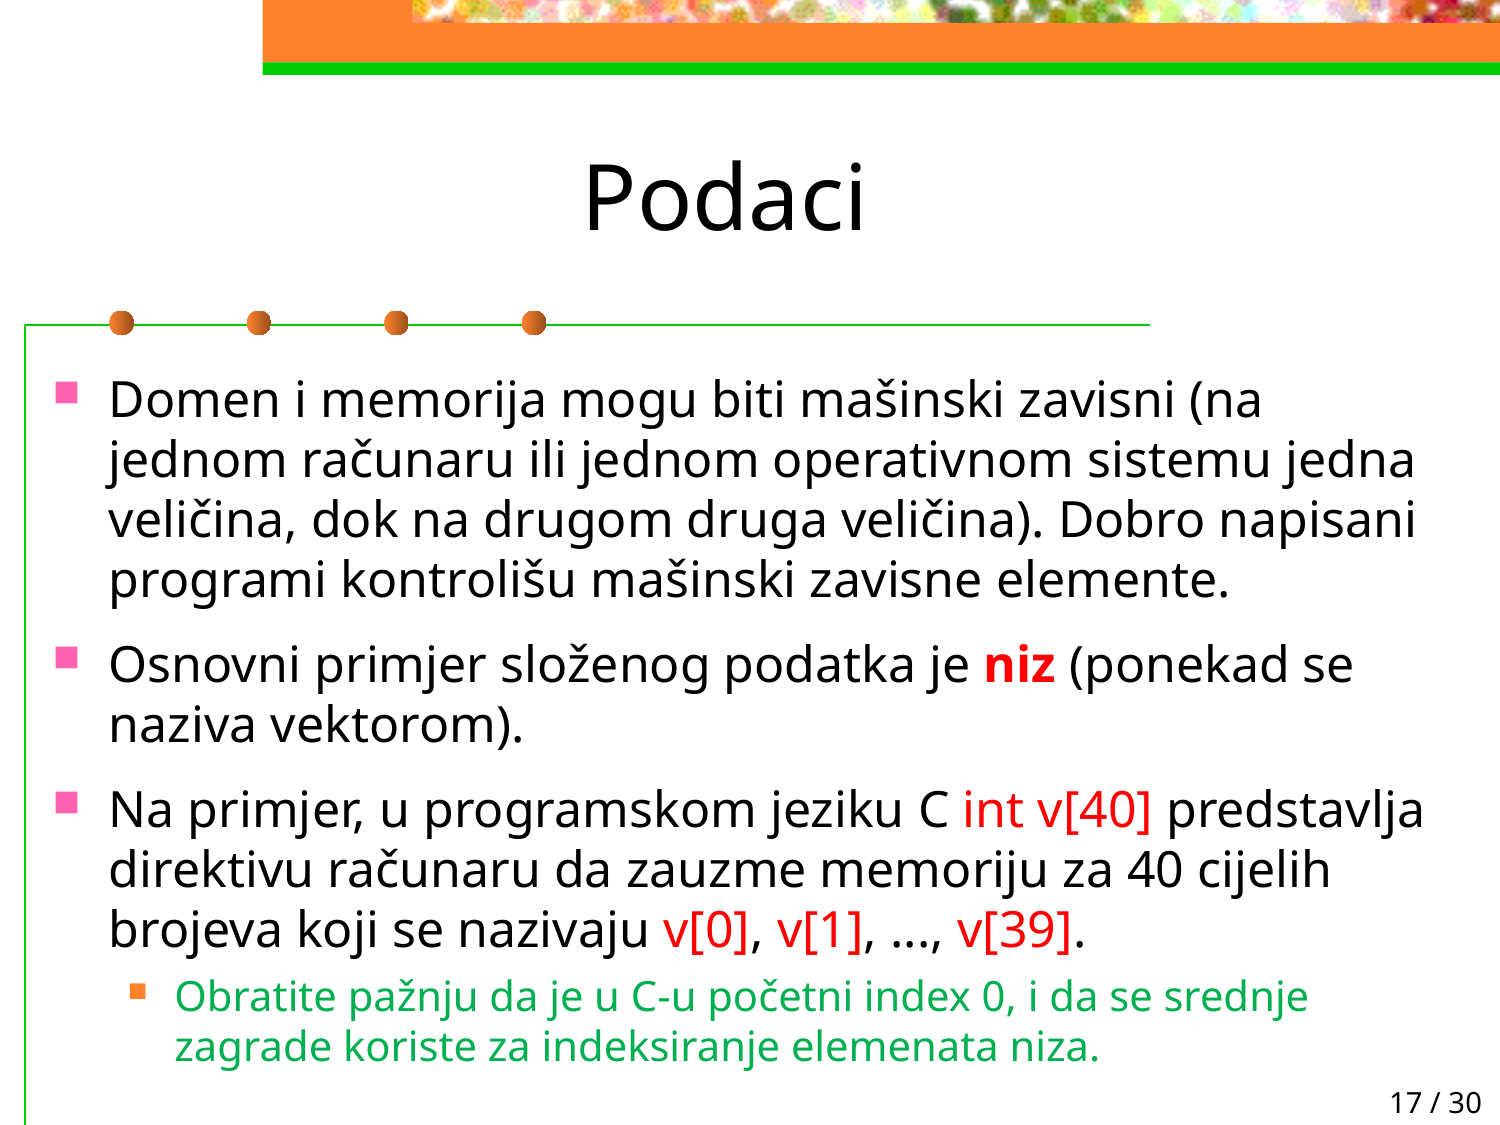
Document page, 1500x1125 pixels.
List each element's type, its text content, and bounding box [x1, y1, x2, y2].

title Podaci [87, 99, 1363, 288]
picture [412, 0, 1500, 23]
list Domen i memorija mogu biti mašinski zavisni (na jednom računaru ili jednom operativnom sistemu jedna veličina, dok na drugom druga veličina). Dobro napisani programi kontrolišu mašinski zavisne elemente. Osnovni primjer složenog podatka je niz (ponekad se naziva vektorom). Na primjer, u programskom jeziku C int v[40] predstavlja direktivu računaru da zauzme memoriju za 40 cijelih brojeva koji se nazivaju v[0], v[1], ..., v[39]. Obratite pažnju da je u C-u početni index 0, i da se srednje zagrade koriste za indeksiranje elemenata niza. [37, 360, 1471, 1035]
text_box 17 / 30 [1364, 1079, 1498, 1125]
